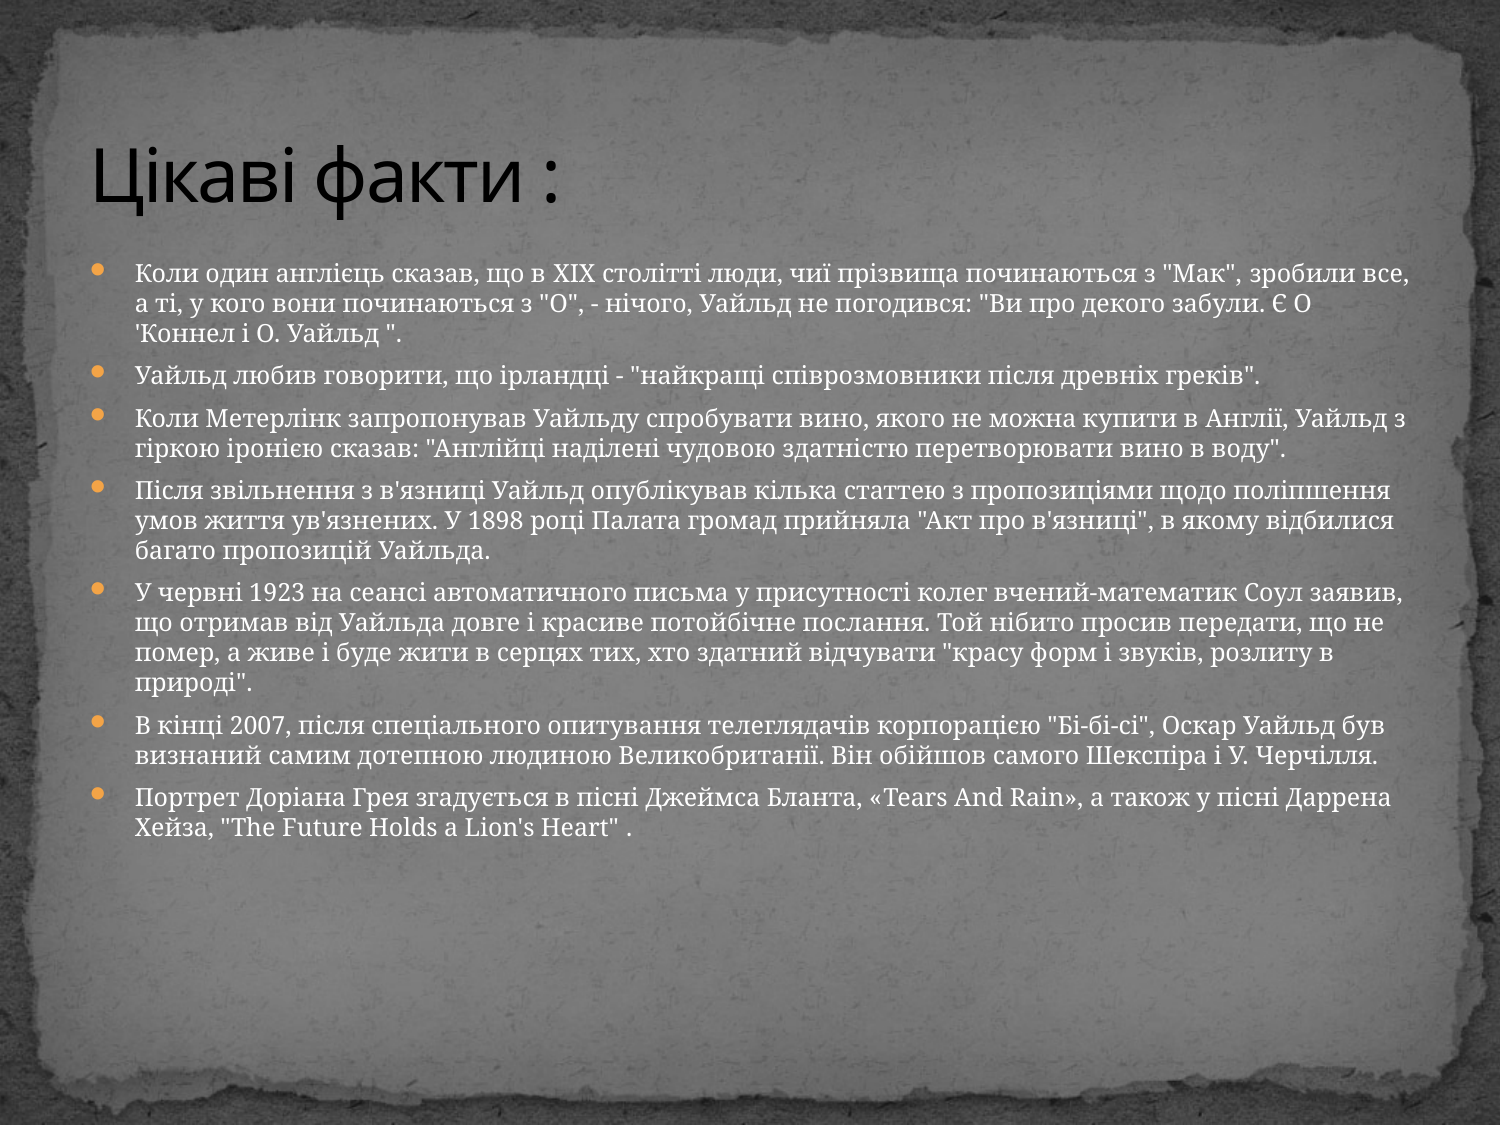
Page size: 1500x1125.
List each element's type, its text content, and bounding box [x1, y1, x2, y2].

title Цікаві факти : [74, 24, 1425, 225]
list Коли один англієць сказав, що в XIX столітті люди, чиї прізвища починаються з "Мак", ​​зробили все, а ті, у кого вони починаються з "О", - нічого, Уайльд не погодився: "Ви про декого забули. Є О 'Коннел і О. Уайльд ". Уайльд любив говорити, що ірландці - "найкращі співрозмовники після древніх греків". Коли Метерлінк запропонував Уайльду спробувати вино, якого не можна купити в Англії, Уайльд з гіркою іронією сказав: "Англійці наділені чудовою здатністю перетворювати вино в воду". Після звільнення з в'язниці Уайльд опублікував кілька статтею з пропозиціями щодо поліпшення умов життя ув'язнених. У 1898 році Палата громад прийняла "Акт про в'язниці", в якому відбилися багато пропозицій Уайльда. У червні 1923 на сеансі автоматичного письма у присутності колег вчений-математик Соул заявив, що отримав від Уайльда довге і красиве потойбічне послання. Той нібито просив передати, що не помер, а живе і буде жити в серцях тих, хто здатний відчувати "красу форм і звуків, розлиту в природі". В кінці 2007, після спеціального опитування телеглядачів корпорацією "Бі-бі-сі", Оскар Уайльд був визнаний самим дотепною людиною Великобританії. Він обійшов самого Шекспіра і У. Черчілля. Портрет Доріана Грея згадується в пісні Джеймса Бланта, «Tears And Rain», а також у пісні Даррена Хейза, "The Future Holds a Lion's Heart" . [75, 249, 1425, 1000]
